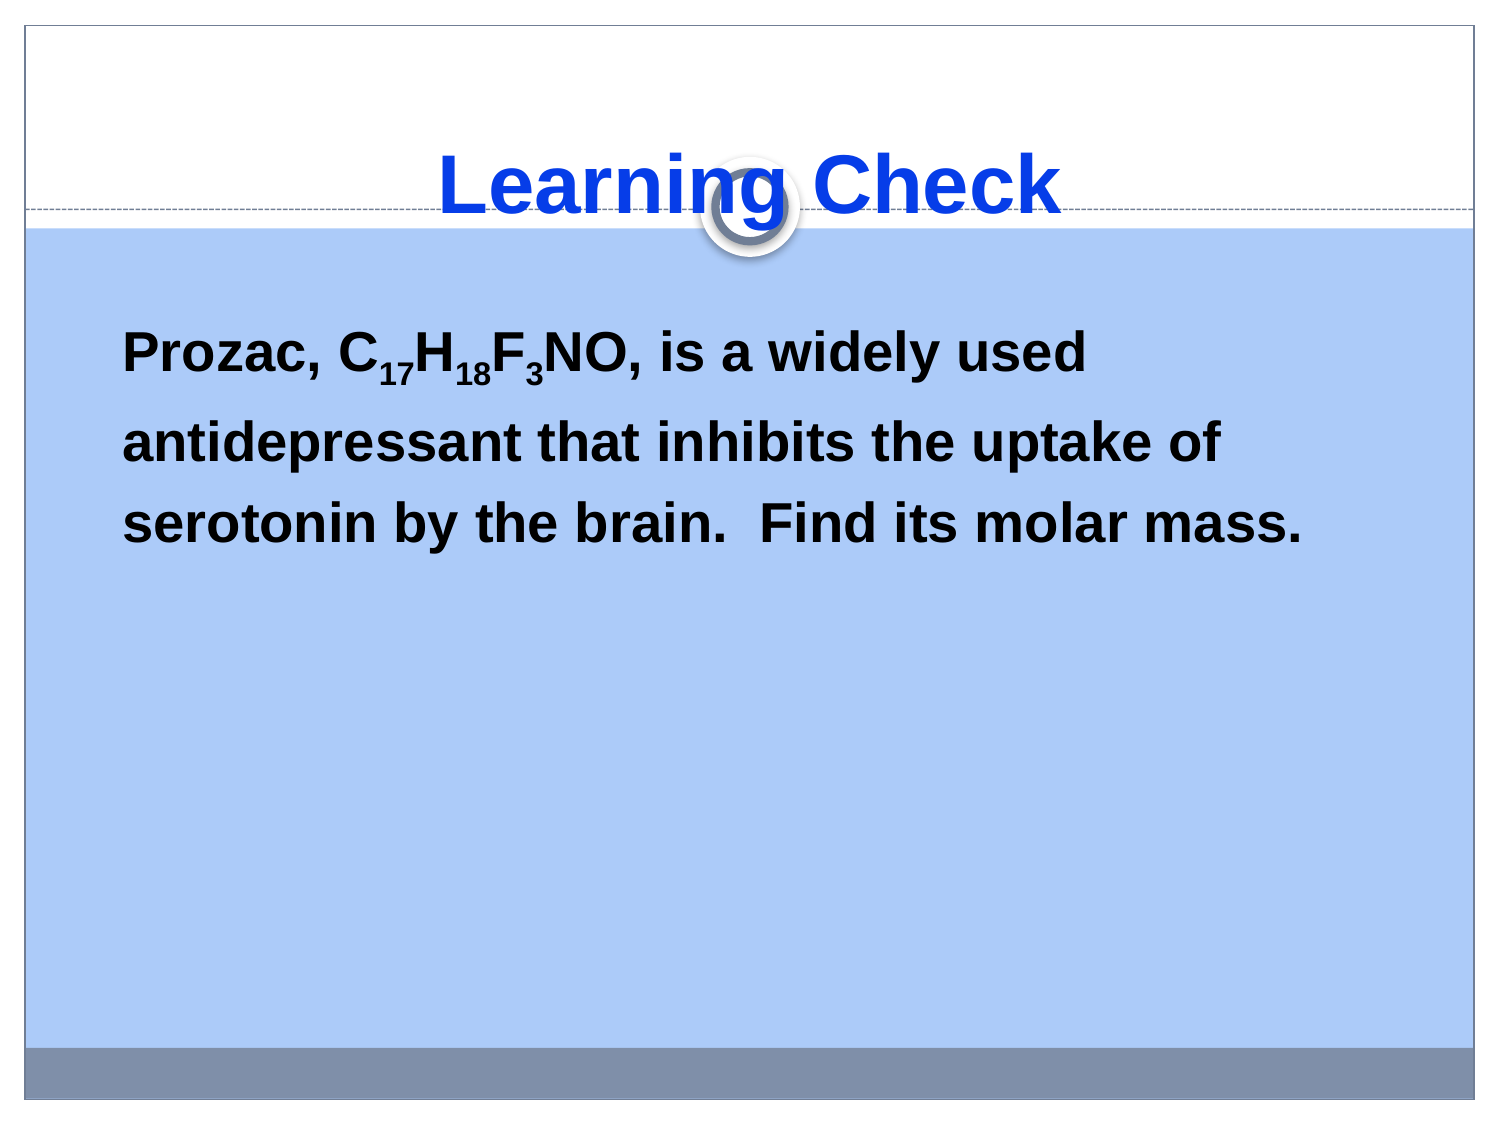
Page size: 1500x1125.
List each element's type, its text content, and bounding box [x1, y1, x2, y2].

list Prozac, C17H18F3NO, is a widely used antidepressant that inhibits the uptake of serotonin by the brain. Find its molar mass. [62, 275, 1450, 1125]
title Learning Check [112, 50, 1388, 238]
